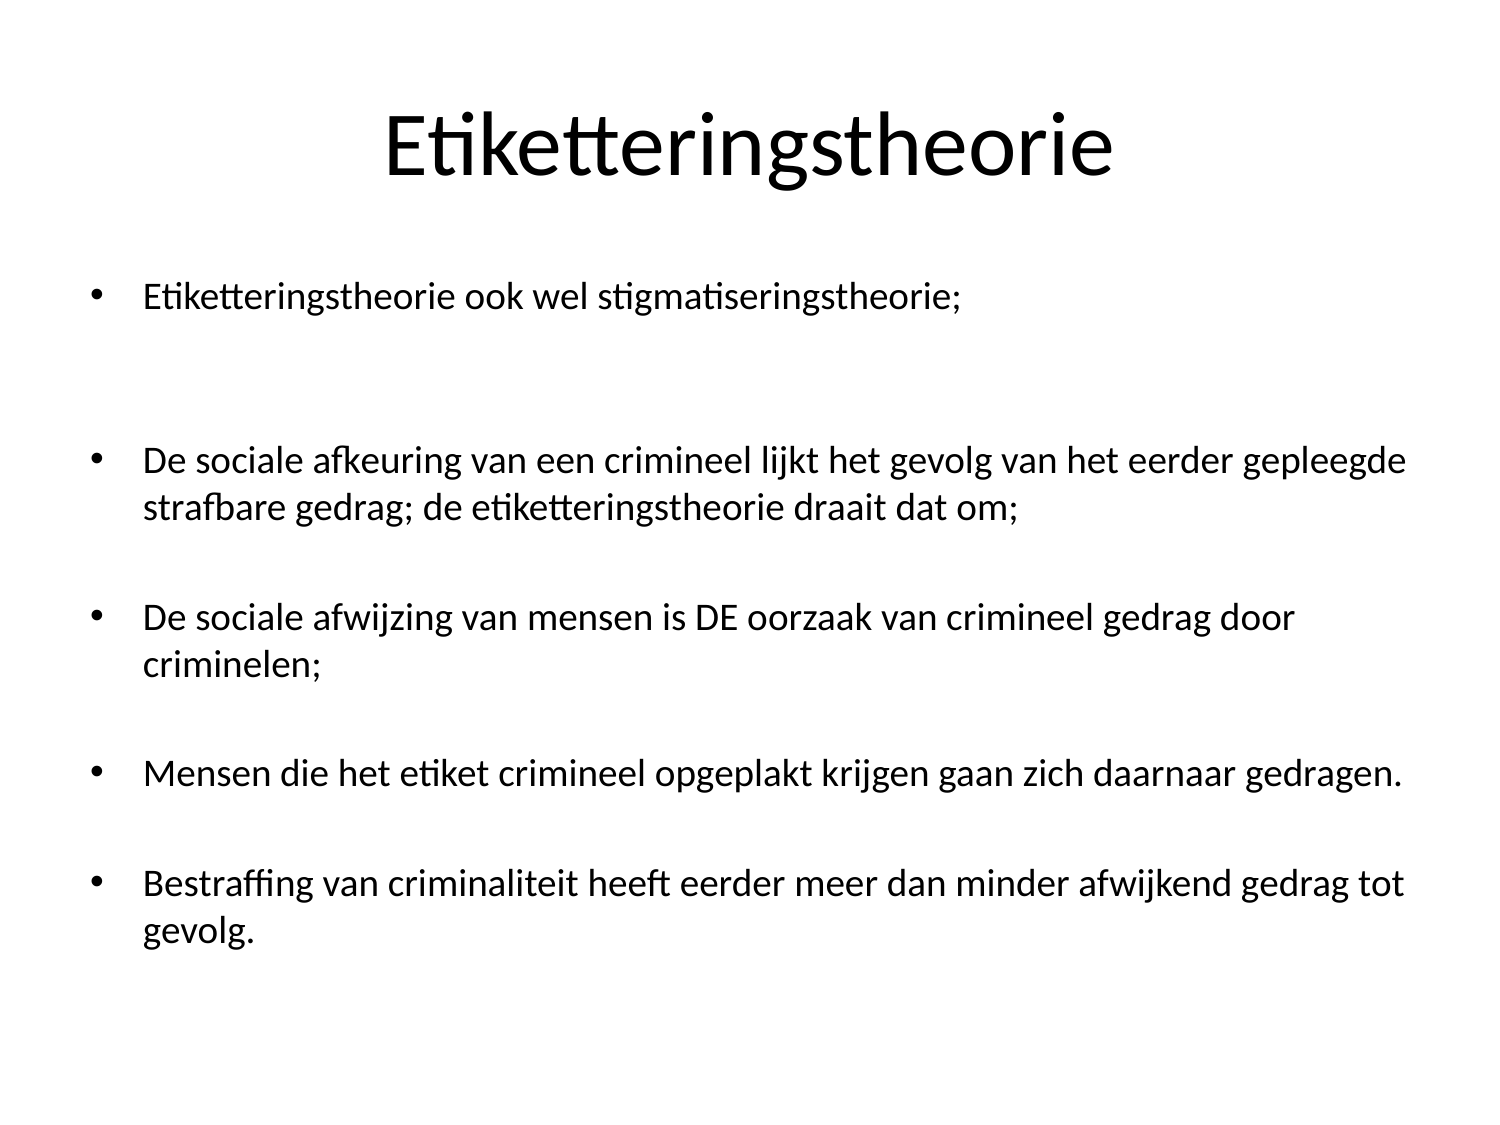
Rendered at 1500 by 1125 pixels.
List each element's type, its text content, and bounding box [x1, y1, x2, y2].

title Etiketteringstheorie [75, 45, 1425, 233]
list Etiketteringstheorie ook wel stigmatiseringstheorie; De sociale afkeuring van een crimineel lijkt het gevolg van het eerder gepleegde strafbare gedrag; de etiketteringstheorie draait dat om; De sociale afwijzing van mensen is DE oorzaak van crimineel gedrag door criminelen; Mensen die het etiket crimineel opgeplakt krijgen gaan zich daarnaar gedragen. Bestraffing van criminaliteit heeft eerder meer dan minder afwijkend gedrag tot gevolg. [75, 262, 1425, 1005]
